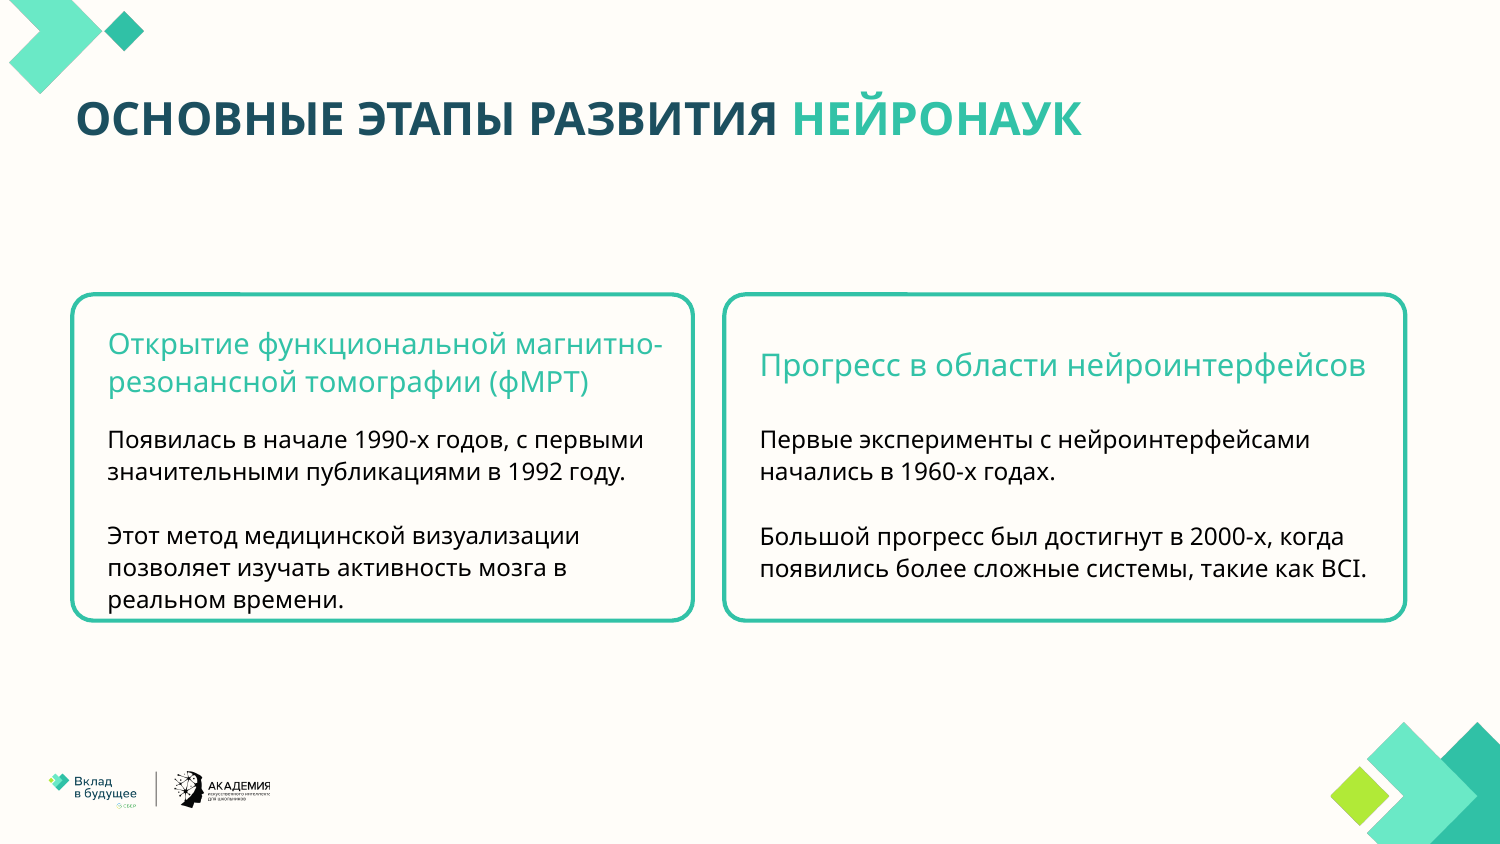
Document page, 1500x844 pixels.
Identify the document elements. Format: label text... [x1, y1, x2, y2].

picture [31, 755, 271, 826]
text_box [724, 294, 1406, 621]
text_box Прогресс в области нейроинтерфейсов [752, 333, 1397, 390]
picture [1330, 722, 1500, 844]
text_box [72, 294, 693, 621]
picture [9, 0, 144, 94]
text_box Появилась в начале 1990-х годов, с первыми значительными публикациями в 1992 году. Этот метод медицинской визуализации позволяет изучать активность мозга в реальном времени. [99, 413, 666, 624]
text_box Открытие функциональной магнитно- резонансной томографии (фМРТ) [100, 314, 680, 407]
text_box Первые эксперименты с нейроинтерфейсами начались в 1960-х годах. Большой прогресс был достигнут в 2000-х, когда появились более сложные системы, такие как BCI. [752, 413, 1378, 624]
text_box ОСНОВНЫЕ ЭТАПЫ РАЗВИТИЯ НЕЙРОНАУК [69, 84, 1210, 151]
